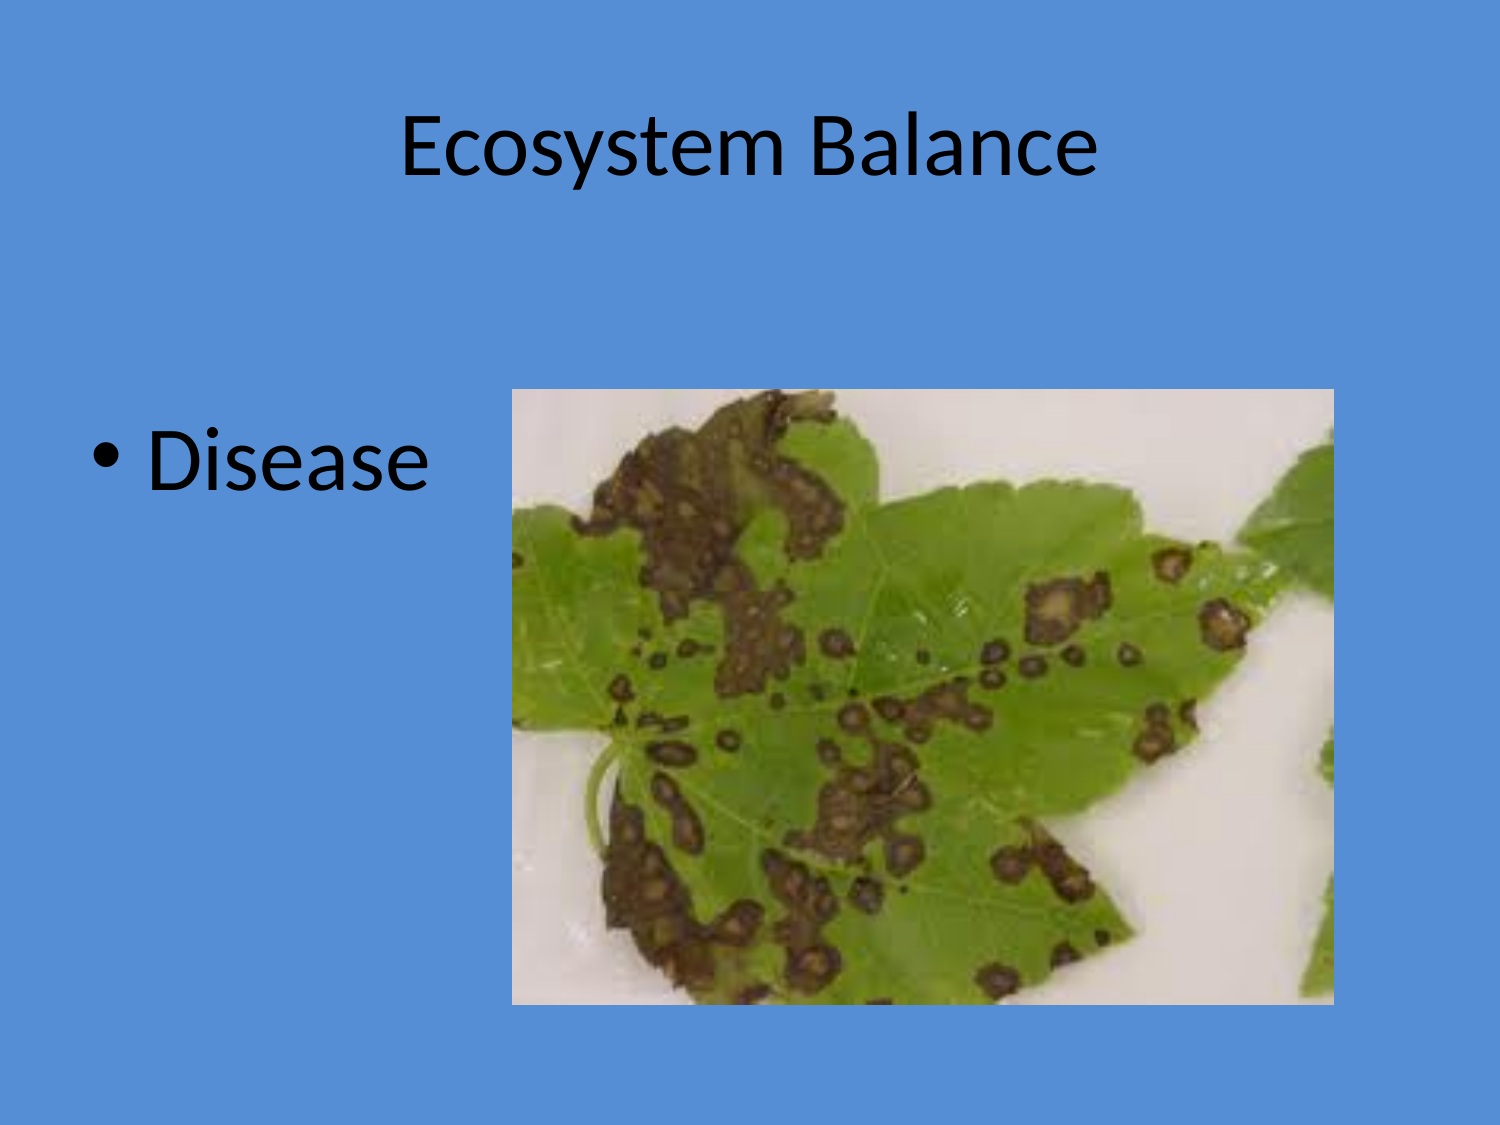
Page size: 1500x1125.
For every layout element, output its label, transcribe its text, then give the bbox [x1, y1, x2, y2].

list Disease [75, 262, 1425, 1005]
picture [512, 389, 1335, 1006]
title Ecosystem Balance [75, 45, 1425, 233]
